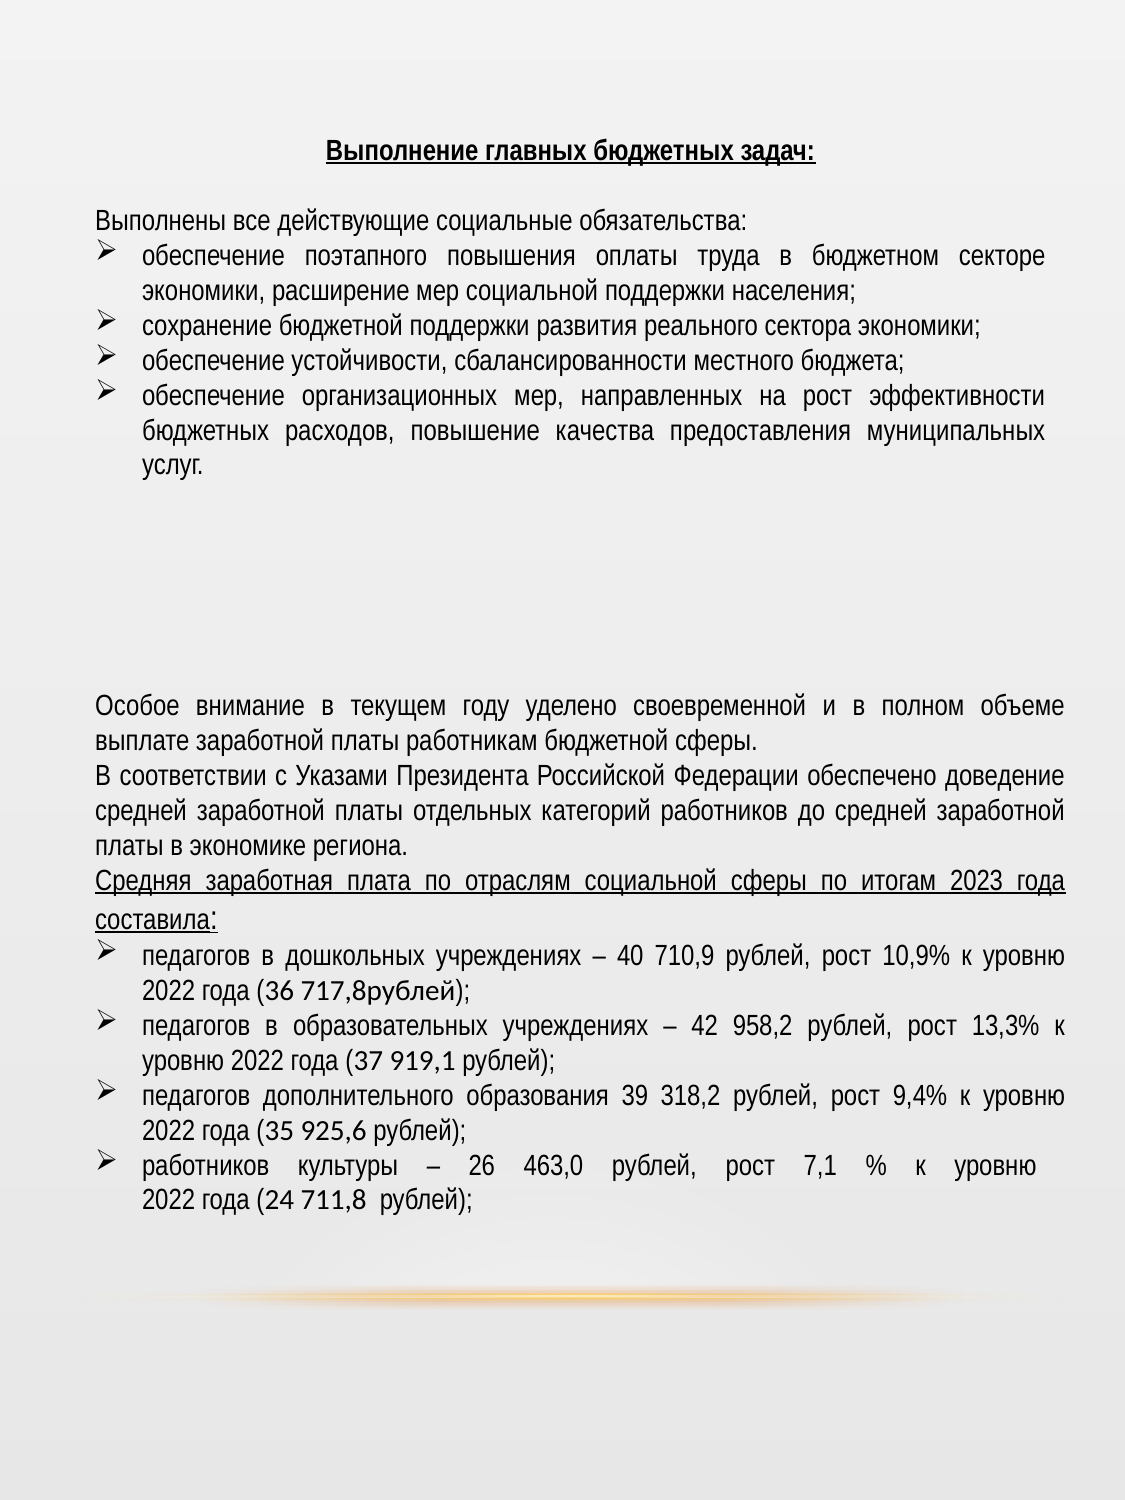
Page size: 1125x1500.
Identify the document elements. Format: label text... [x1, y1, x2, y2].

text_box Выполнение главных бюджетных задач: Выполнены все действующие социальные обязательства: обеспечение поэтапного повышения оплаты труда в бюджетном секторе экономики, расширение мер социальной поддержки населения; сохранение бюджетной поддержки развития реального сектора экономики; обеспечение устойчивости, сбалансированности местного бюджета; обеспечение организационных мер, направленных на рост эффективности бюджетных расходов, повышение качества предоставления муниципальных услуг. [80, 123, 1061, 489]
text_box Особое внимание в текущем году уделено своевременной и в полном объеме выплате заработной платы работникам бюджетной сферы. В соответствии с Указами Президента Российской Федерации обеспечено доведение средней заработной платы отдельных категорий работников до средней заработной платы в экономике региона. Средняя заработная плата по отраслям социальной сферы по итогам 2023 года составила: педагогов в дошкольных учреждениях – 40 710,9 рублей, рост 10,9% к уровню 2022 года (36 717,8рублей); педагогов в образовательных учреждениях – 42 958,2 рублей, рост 13,3% к уровню 2022 года (37 919,1 рублей); педагогов дополнительного образования 39 318,2 рублей, рост 9,4% к уровню 2022 года (35 925,6 рублей); работников культуры – 26 463,0 рублей, рост 7,1 % к уровню 2022 года (24 711,8 рублей); [80, 679, 1081, 1224]
picture [0, 0, 1125, 1500]
